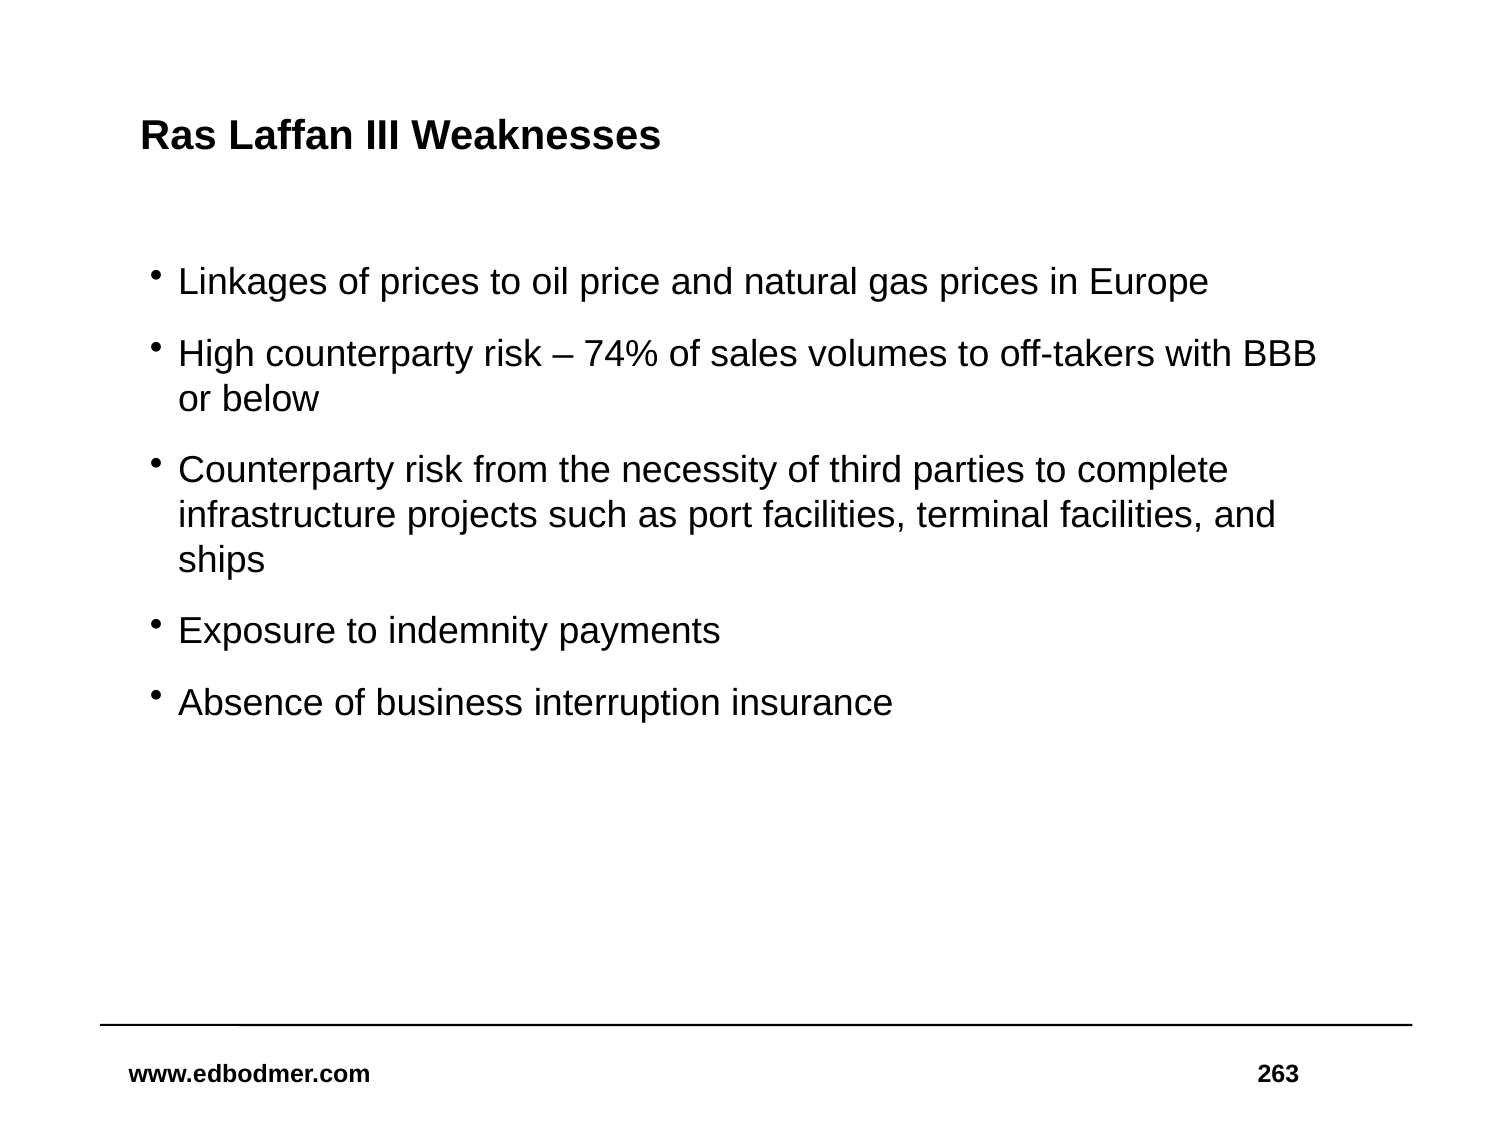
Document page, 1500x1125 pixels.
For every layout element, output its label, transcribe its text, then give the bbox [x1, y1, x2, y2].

list Linkages of prices to oil price and natural gas prices in Europe High counterparty risk – 74% of sales volumes to off-takers with BBB or below Counterparty risk from the necessity of third parties to complete infrastructure projects such as port facilities, terminal facilities, and ships Exposure to indemnity payments Absence of business interruption insurance [125, 249, 1375, 1000]
title Ras Laffan III Weaknesses [125, 99, 1288, 225]
